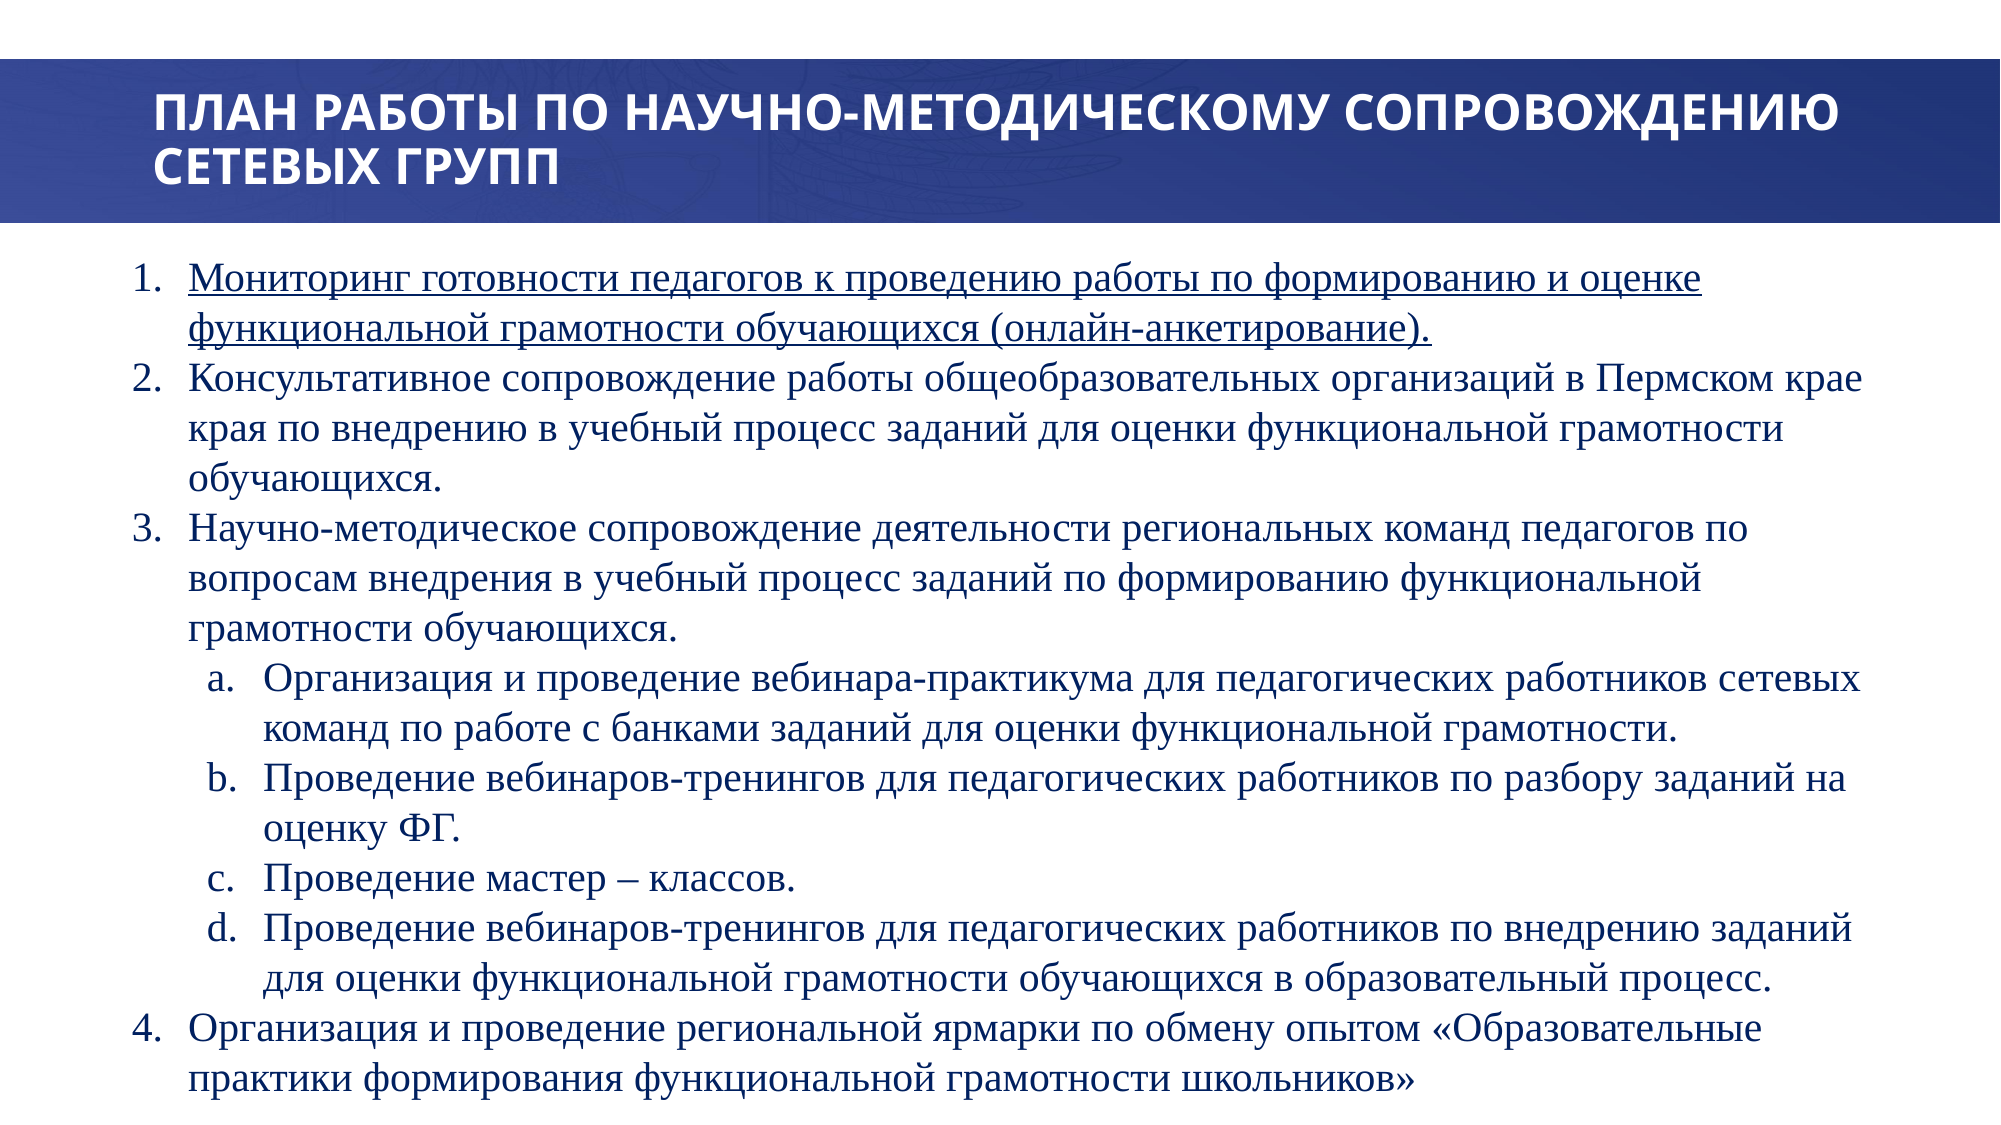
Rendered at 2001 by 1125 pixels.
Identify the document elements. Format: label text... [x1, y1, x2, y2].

text_box Мониторинг готовности педагогов к проведению работы по формированию и оценке функциональной грамотности обучающихся (онлайн-анкетирование). Консультативное сопровождение работы общеобразовательных организаций в Пермском крае края по внедрению в учебный процесс заданий для оценки функциональной грамотности обучающихся. Научно-методическое сопровождение деятельности региональных команд педагогов по вопросам внедрения в учебный процесс заданий по формированию функциональной грамотности обучающихся. Организация и проведение вебинара-практикума для педагогических работников сетевых команд по работе с банками заданий для оценки функциональной грамотности. Проведение вебинаров-тренингов для педагогических работников по разбору заданий на оценку ФГ. Проведение мастер – классов. Проведение вебинаров-тренингов для педагогических работников по внедрению заданий для оценки функциональной грамотности обучающихся в образовательный процесс. Организация и проведение региональной ярмарки по обмену опытом «Образовательные практики формирования функциональной грамотности школьников» [117, 242, 1939, 1125]
picture [0, 59, 2000, 223]
